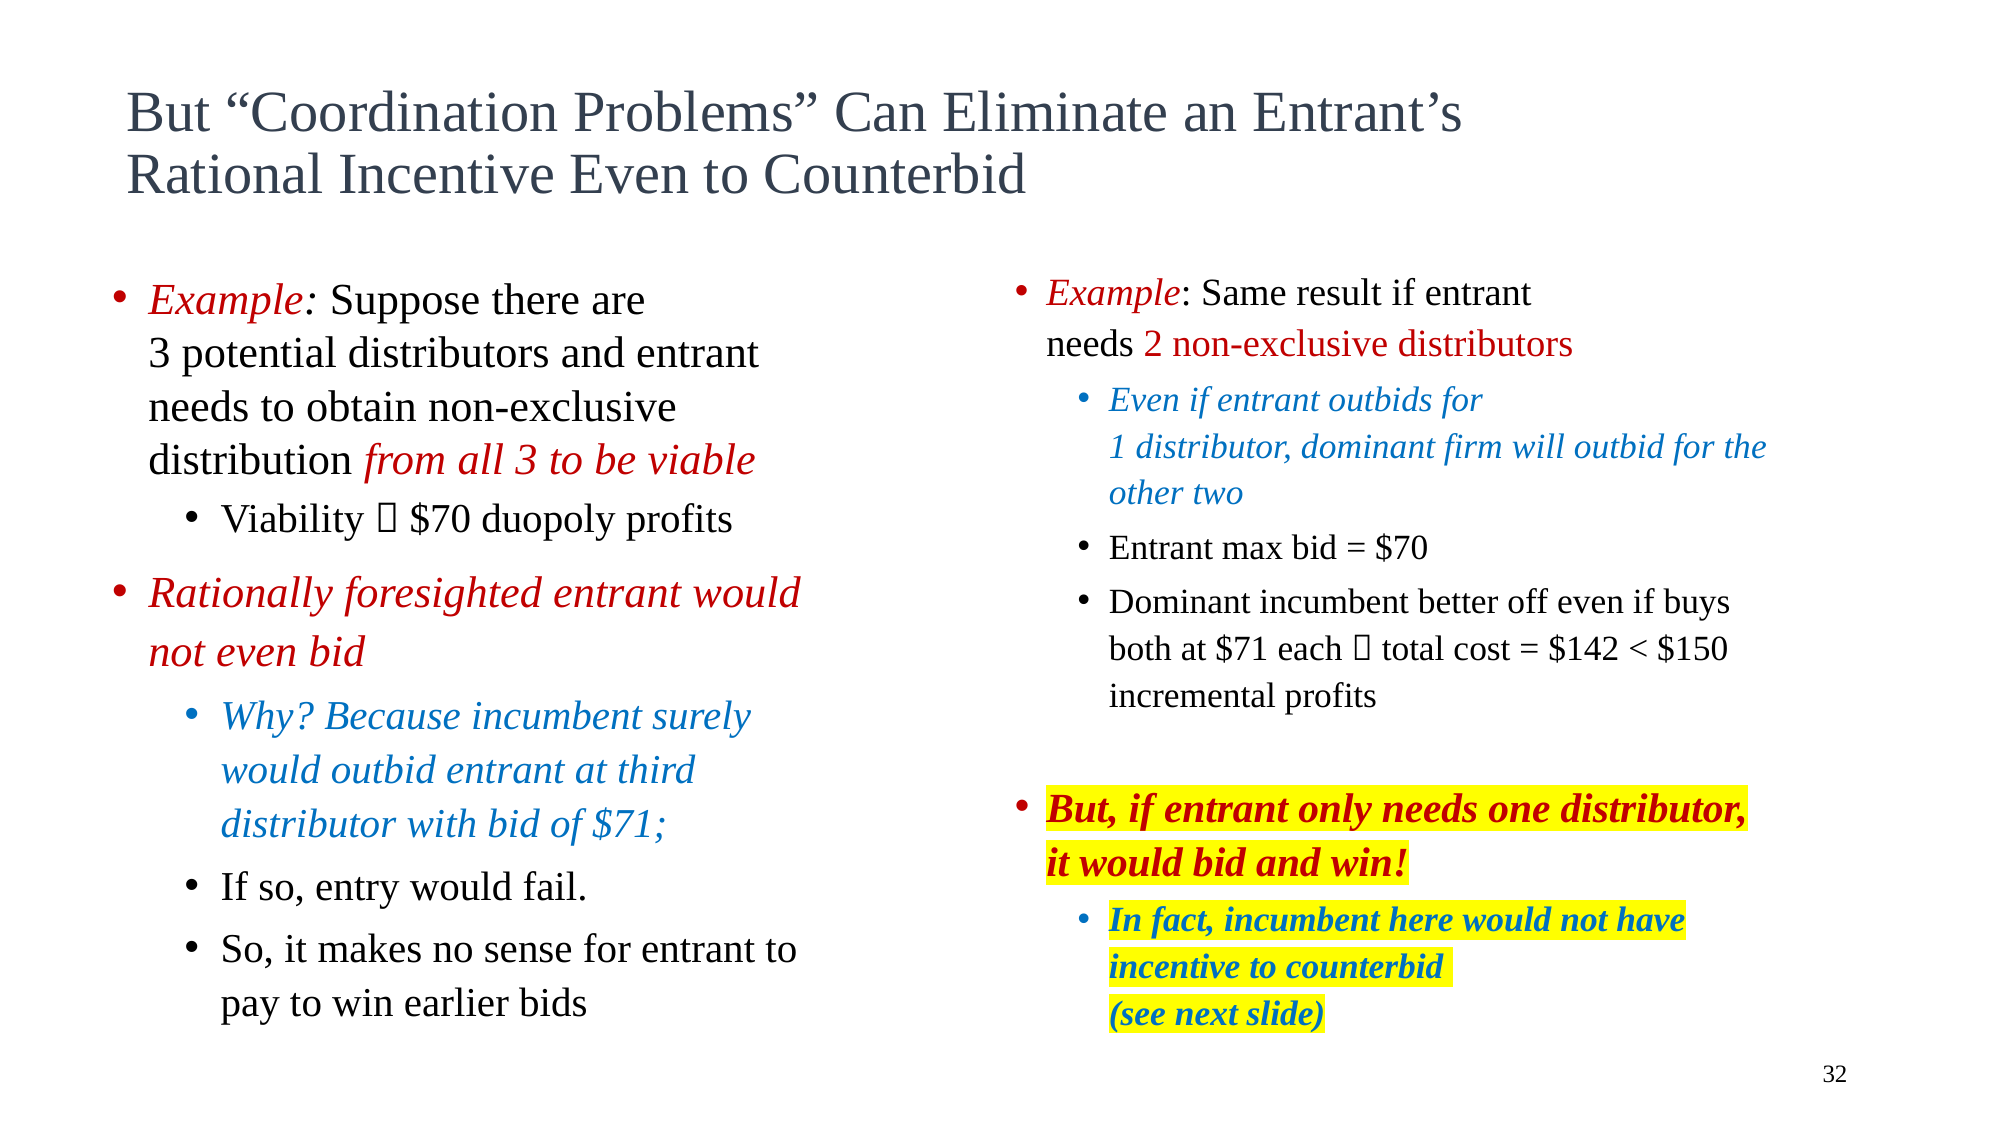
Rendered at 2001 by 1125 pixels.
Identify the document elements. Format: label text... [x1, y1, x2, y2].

slide_number 32 [1412, 1042, 1863, 1103]
title But “Coordination Problems” Can Eliminate an Entrant’s Rational Incentive Even to Counterbid [111, 50, 1672, 238]
list Example: Suppose there are 3 potential distributors and entrant needs to obtain non-exclusive distribution from all 3 to be viable Viability  $70 duopoly profits Rationally foresighted entrant would not even bid Why? Because incumbent surely would outbid entrant at third distributor with bid of $71; If so, entry would fail. So, it makes no sense for entrant to pay to win earlier bids [97, 262, 866, 1050]
list Example: Same result if entrant needs 2 non-exclusive distributors Even if entrant outbids for 1 distributor, dominant firm will outbid for the other two Entrant max bid = $70 Dominant incumbent better off even if buys both at $71 each  total cost = $142 < $150 incremental profits But, if entrant only needs one distributor, it would bid and win! In fact, incumbent here would not have incentive to counterbid (see next slide) [999, 255, 1794, 1043]
